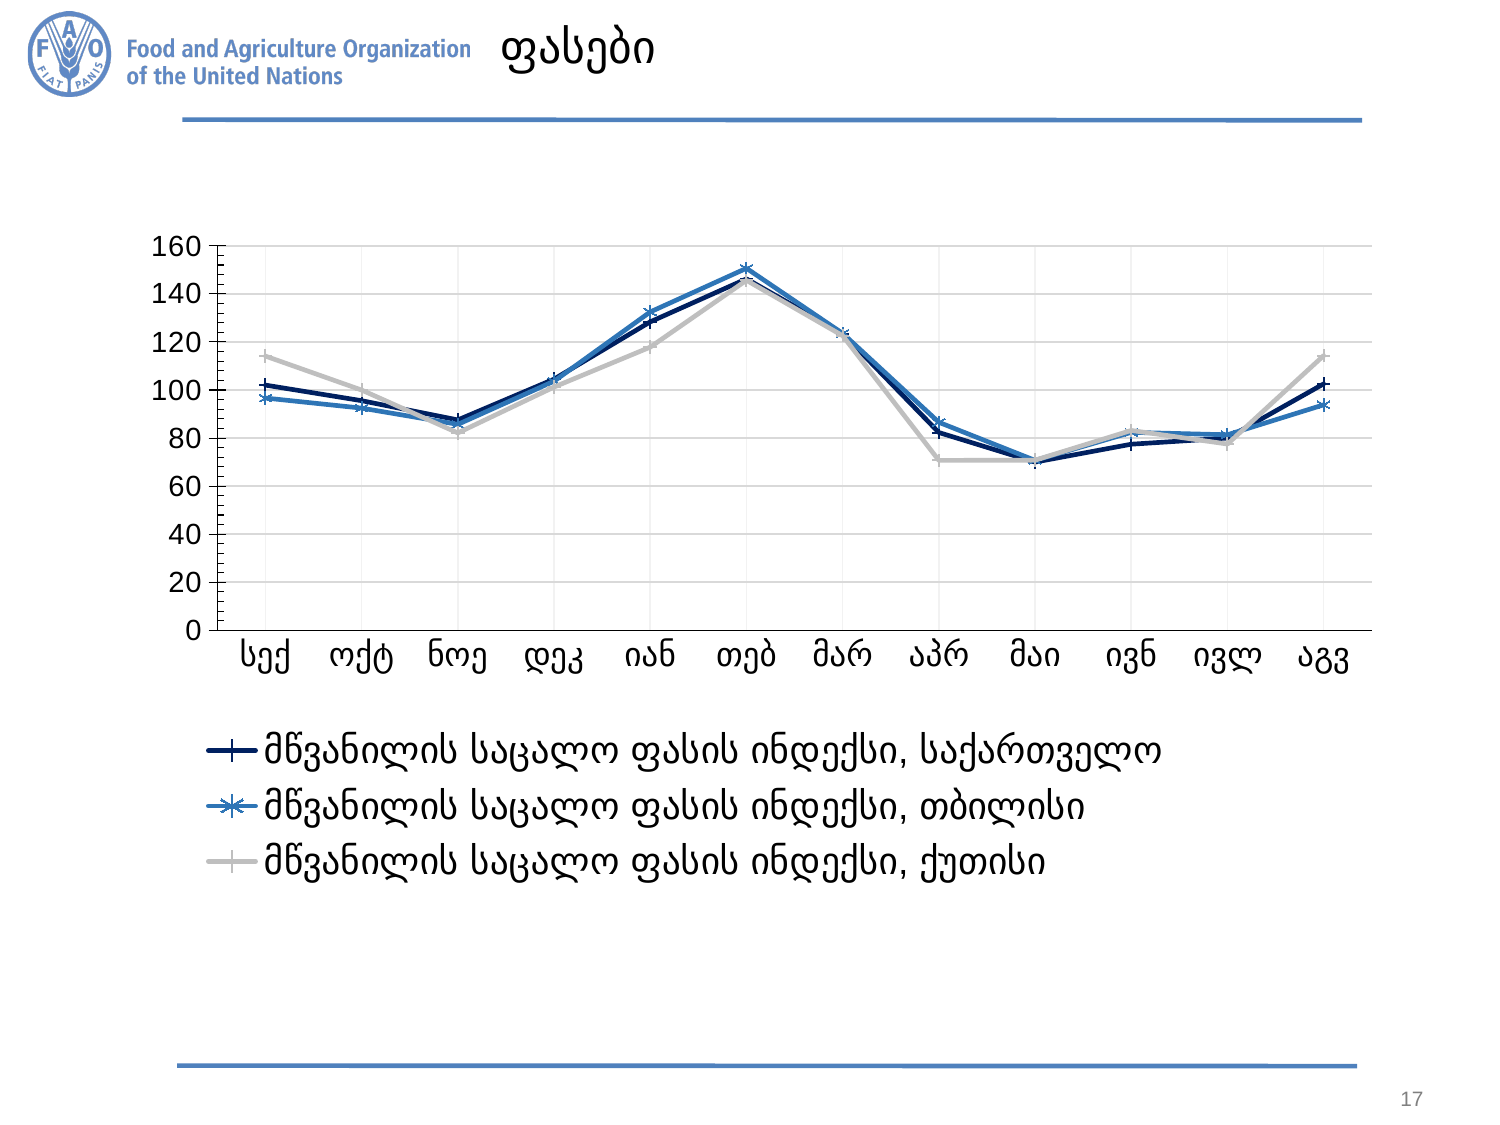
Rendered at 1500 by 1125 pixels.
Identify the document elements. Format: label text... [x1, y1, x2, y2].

picture [27, 11, 470, 97]
slide_number 17 [1286, 1068, 1439, 1125]
chart [144, 215, 1400, 914]
title ფასები [485, 0, 1477, 97]
